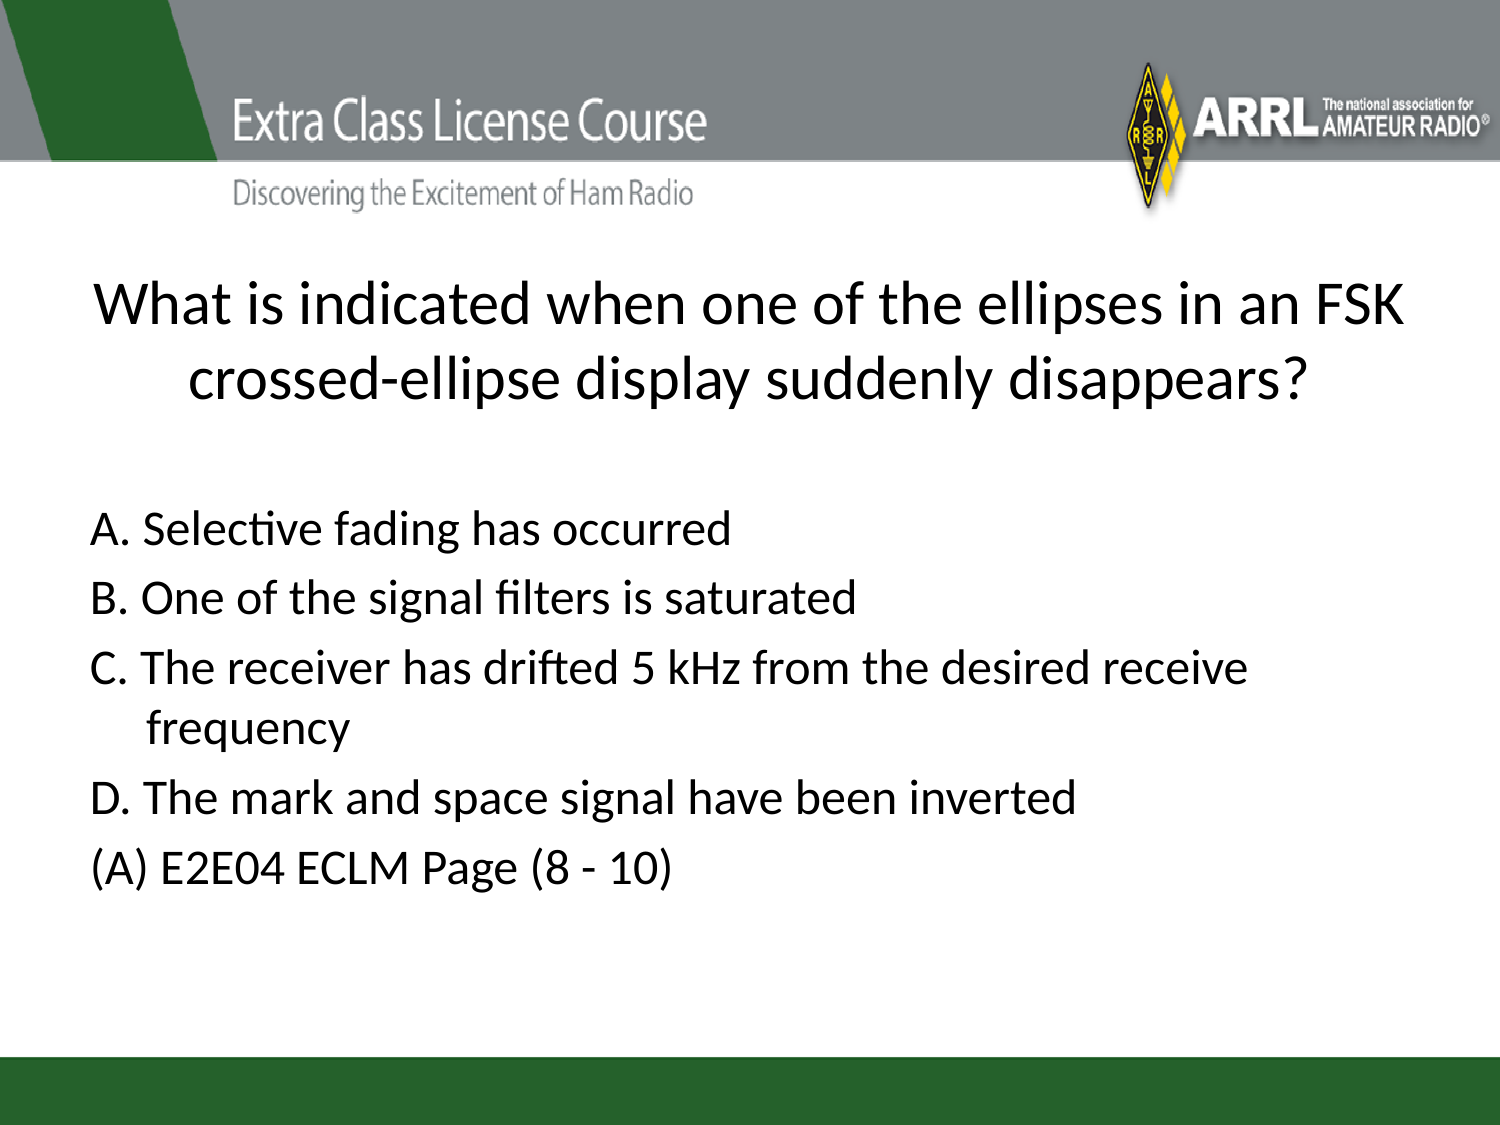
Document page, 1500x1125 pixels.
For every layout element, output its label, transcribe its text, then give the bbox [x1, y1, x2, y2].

list A. Selective fading has occurred B. One of the signal filters is saturated C. The receiver has drifted 5 kHz from the desired receive frequency D. The mark and space signal have been inverted (A) E2E04 ECLM Page (8 - 10) [75, 487, 1425, 1005]
picture [0, 0, 1500, 1125]
title What is indicated when one of the ellipses in an FSK crossed-ellipse display suddenly disappears? [75, 254, 1425, 435]
